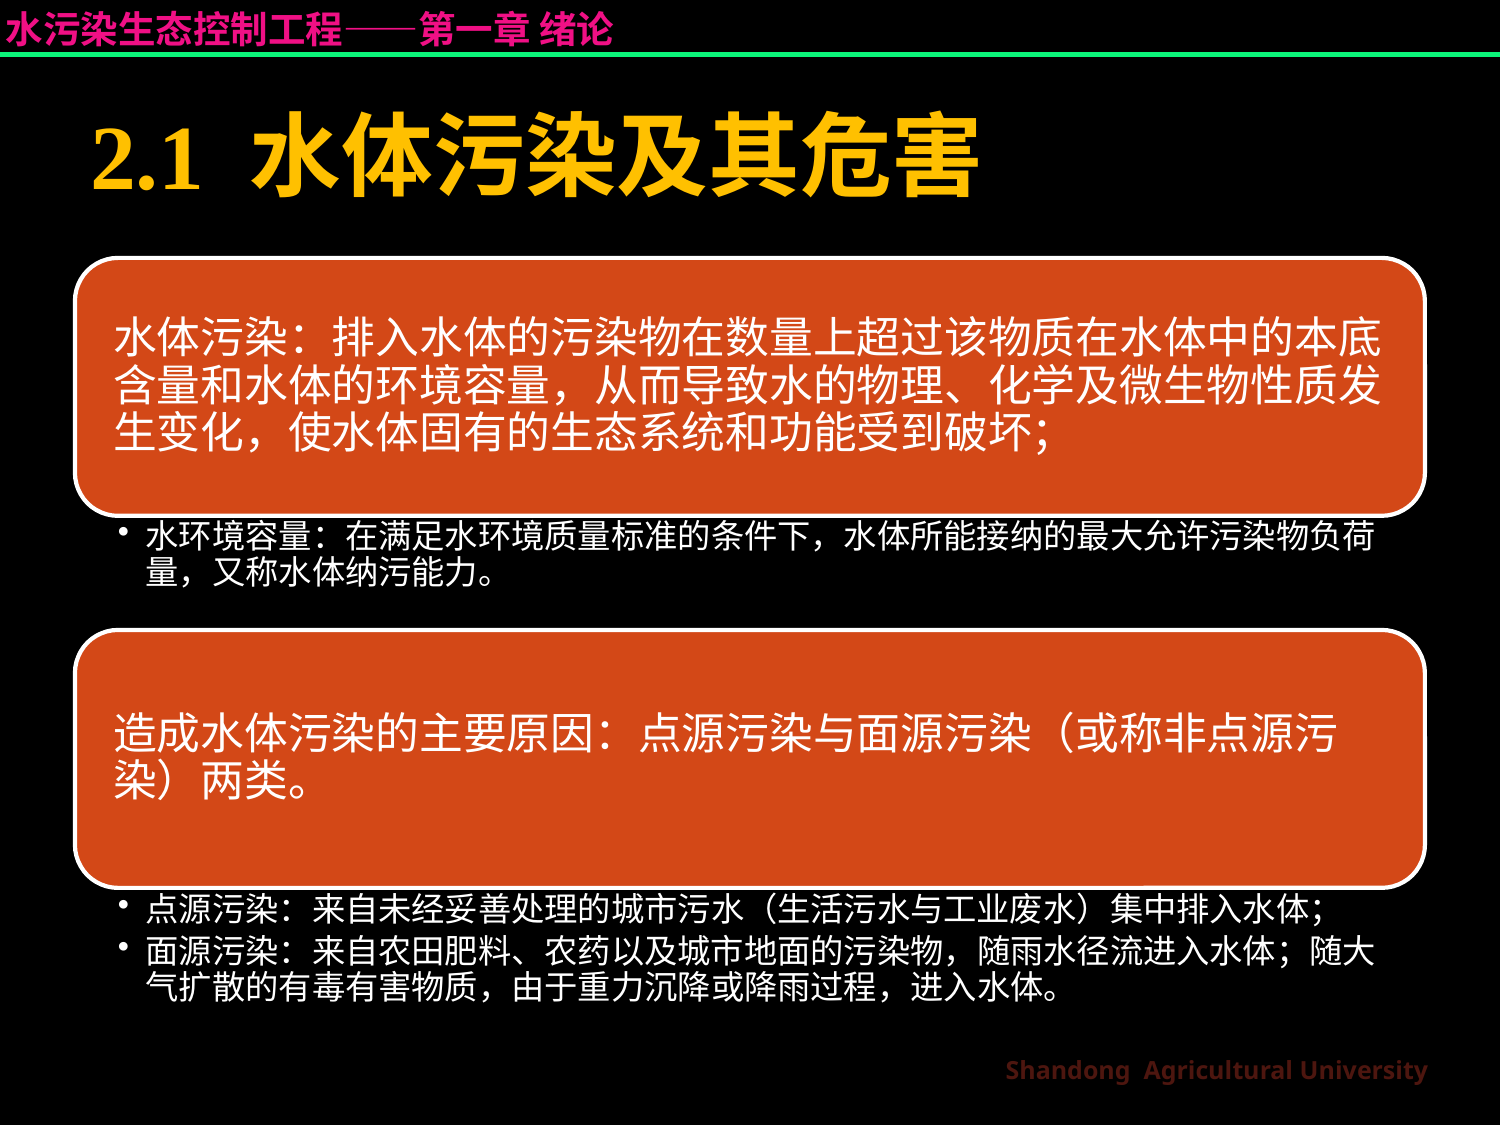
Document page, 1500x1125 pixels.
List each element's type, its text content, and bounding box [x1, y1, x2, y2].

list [74, 245, 1426, 1079]
title 2.1 水体污染及其危害 [75, 59, 1425, 245]
